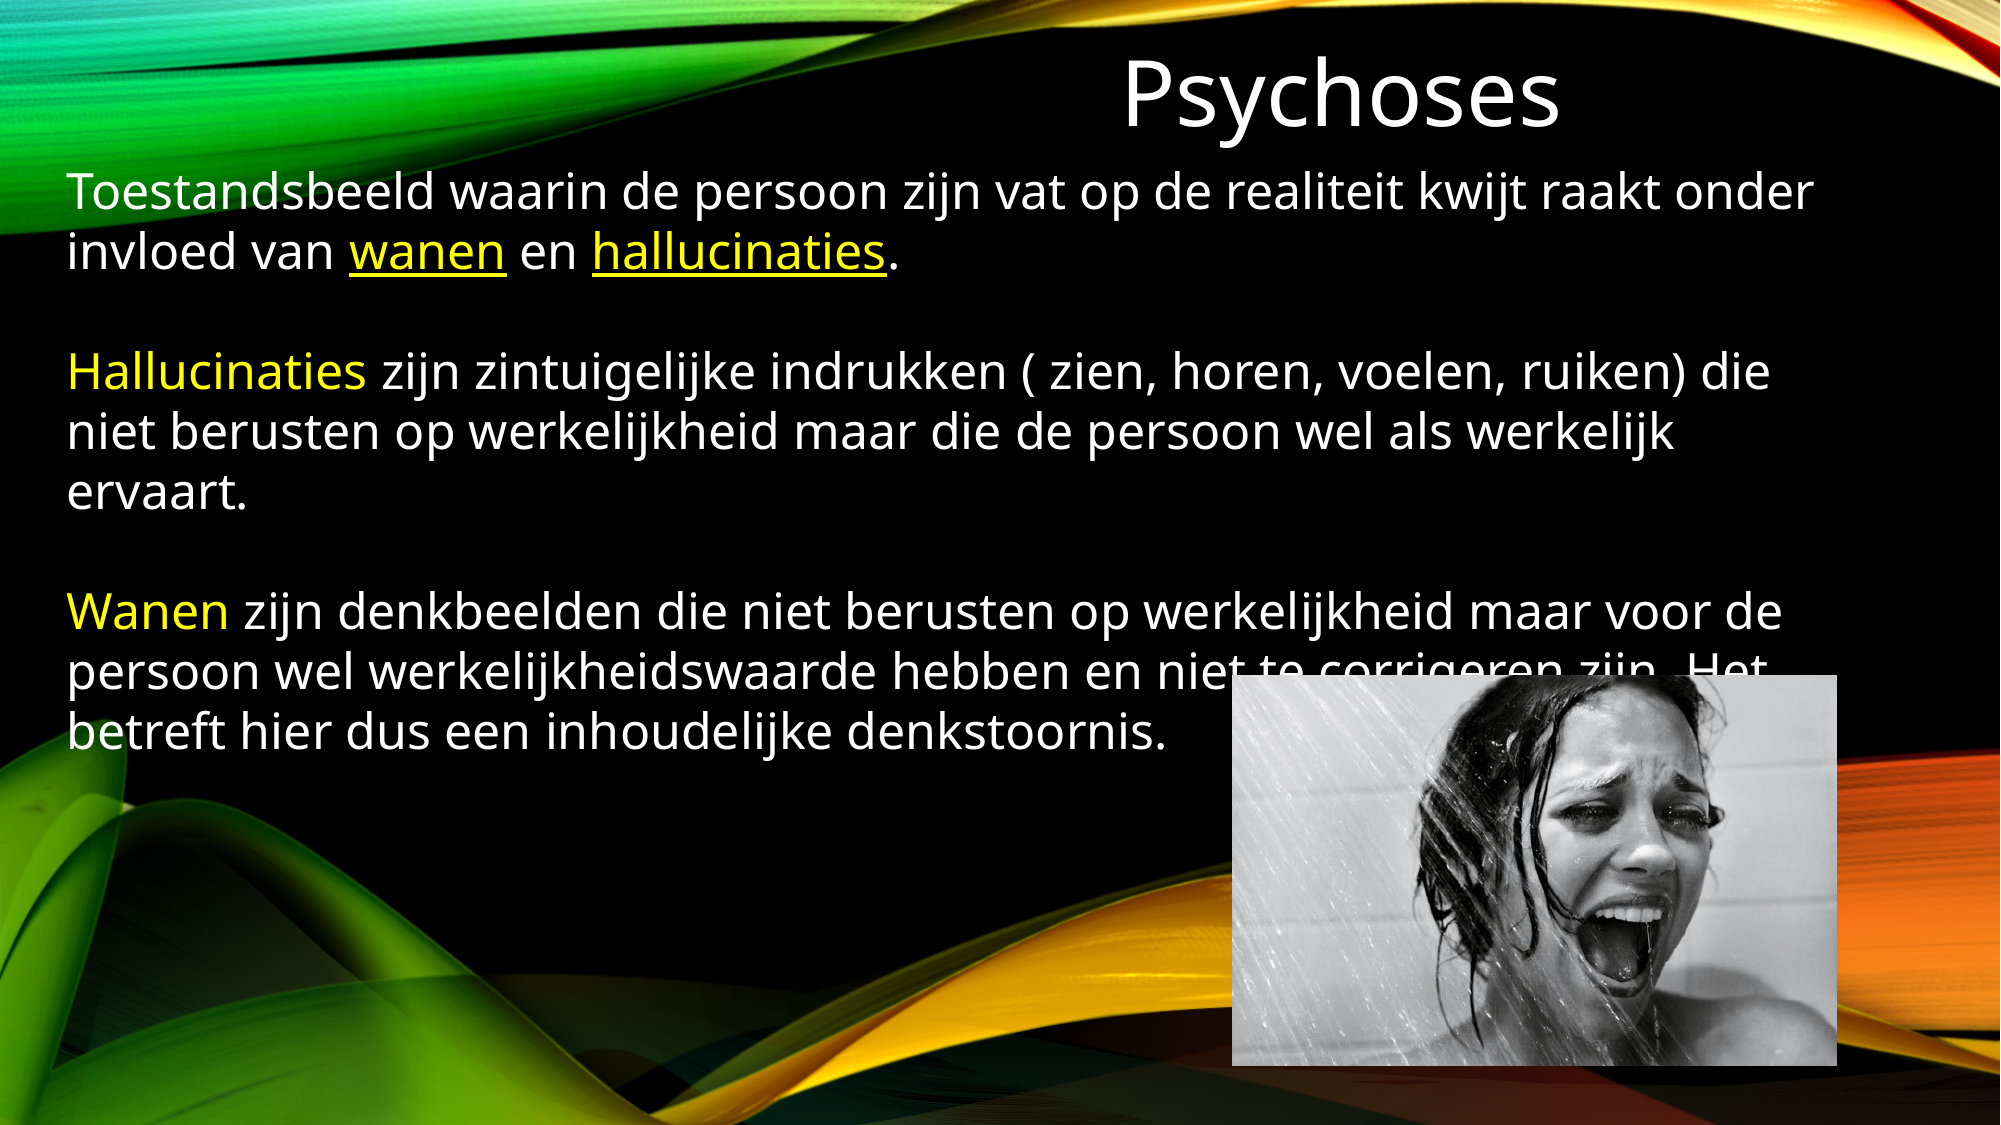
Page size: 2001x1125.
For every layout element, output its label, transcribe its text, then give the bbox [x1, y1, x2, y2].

text_box Toestandsbeeld waarin de persoon zijn vat op de realiteit kwijt raakt onder invloed van wanen en hallucinaties. Hallucinaties zijn zintuigelijke indrukken ( zien, horen, voelen, ruiken) die niet berusten op werkelijkheid maar die de persoon wel als werkelijk ervaart. Wanen zijn denkbeelden die niet berusten op werkelijkheid maar voor de persoon wel werkelijkheidswaarde hebben en niet te corrigeren zijn. Het betreft hier dus een inhoudelijke denkstoornis. [52, 151, 1837, 767]
subtitle Psychoses [1105, 39, 1681, 151]
picture [0, 675, 2000, 1125]
picture [0, 0, 2000, 237]
